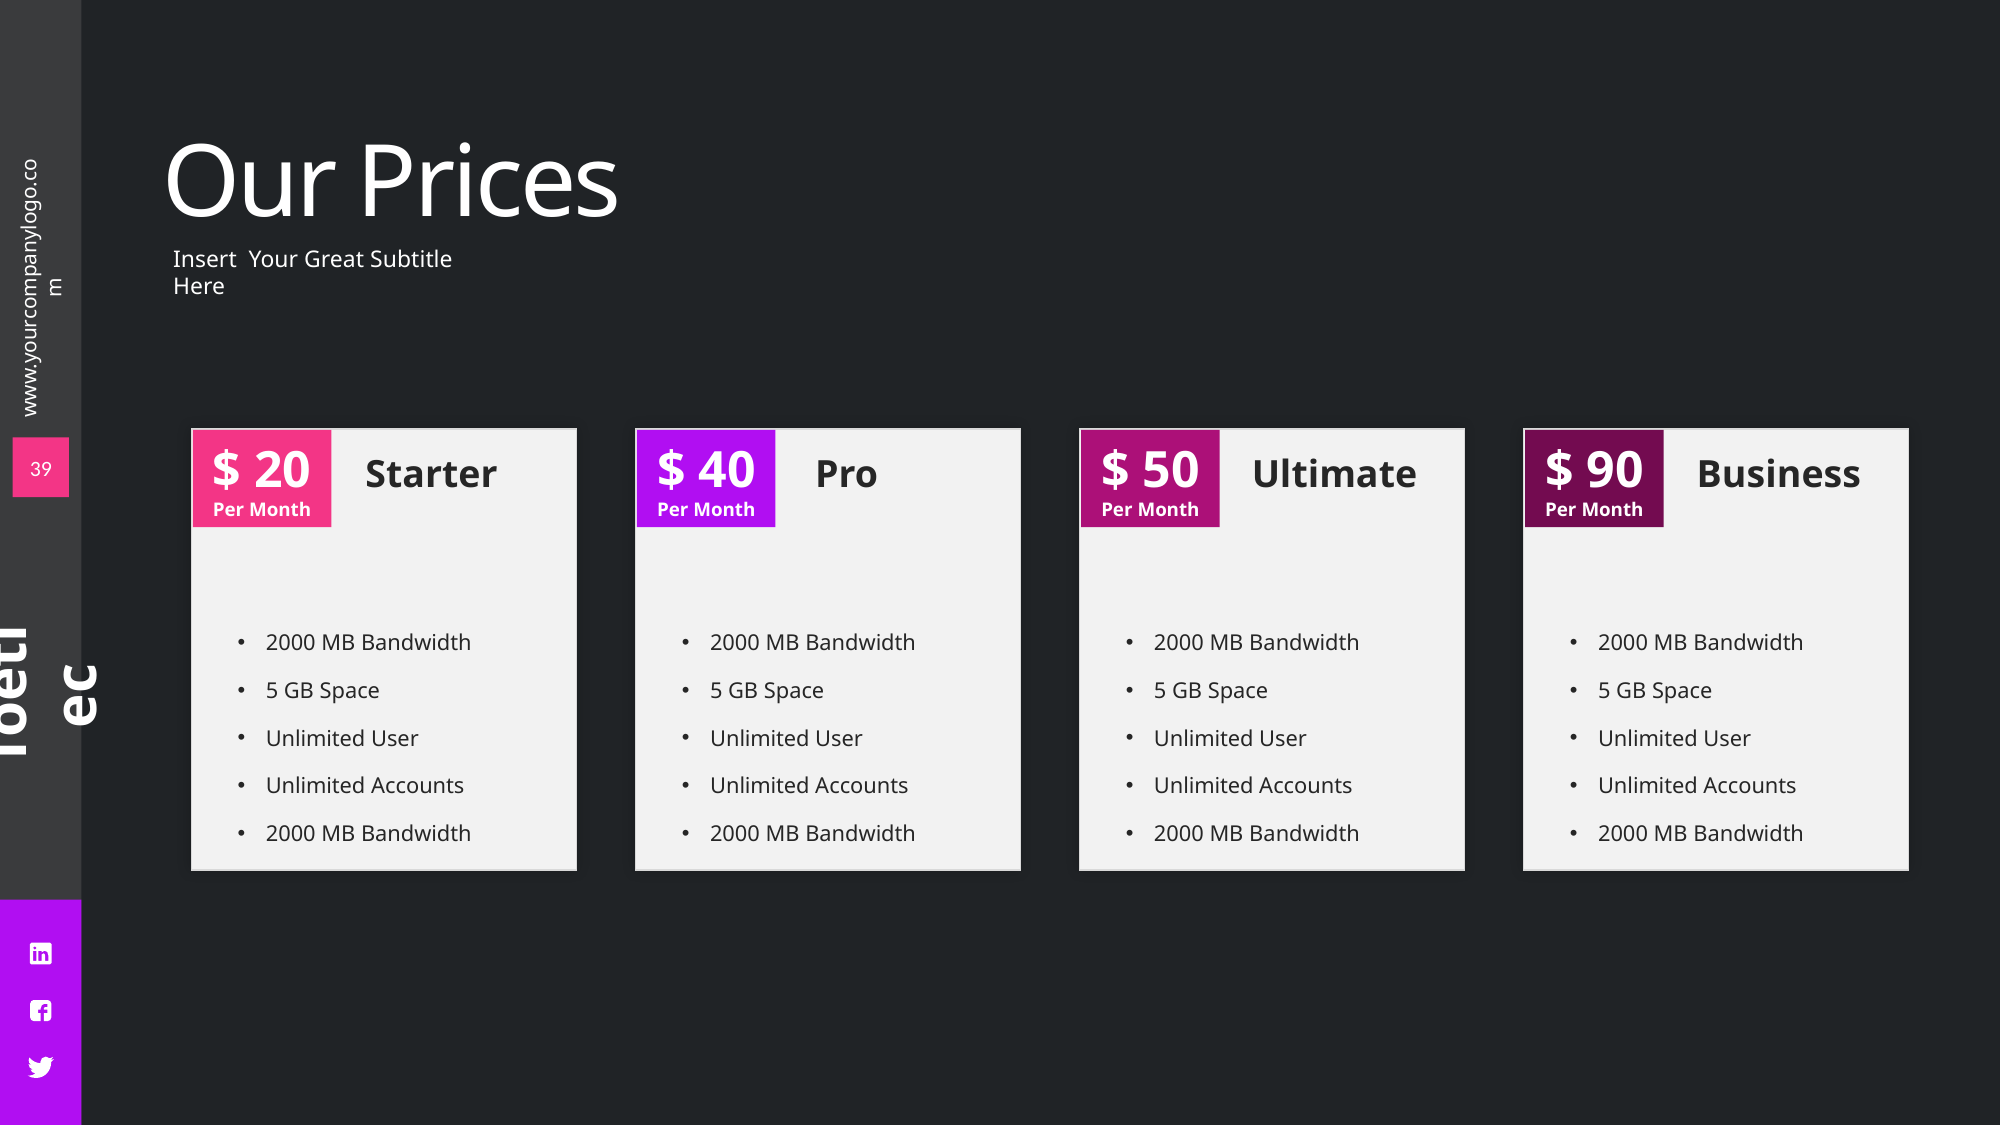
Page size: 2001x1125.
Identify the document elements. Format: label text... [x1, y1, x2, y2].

text_box $ 20 Per Month [192, 429, 332, 528]
text_box Pro [800, 442, 893, 503]
text_box Business [1681, 442, 1877, 503]
text_box $ 40 Per Month [636, 429, 776, 528]
text_box $ 90 Per Month [1525, 429, 1664, 528]
text_box 2000 MB Bandwidth 5 GB Space Unlimited User Unlimited Accounts 2000 MB Bandwidth [1111, 608, 1433, 854]
text_box 2000 MB Bandwidth 5 GB Space Unlimited User Unlimited Accounts 2000 MB Bandwidth [667, 608, 989, 854]
text_box Ultimate [1237, 442, 1433, 503]
text_box Our Prices [147, 116, 677, 236]
text_box [635, 429, 1021, 870]
text_box 2000 MB Bandwidth 5 GB Space Unlimited User Unlimited Accounts 2000 MB Bandwidth [222, 608, 545, 854]
slide_number 39 [12, 437, 69, 498]
text_box [191, 429, 577, 870]
text_box Insert Your Great Subtitle Here [158, 237, 512, 307]
text_box $ 50 Per Month [1081, 429, 1220, 528]
text_box [1523, 429, 1909, 870]
text_box Starter [350, 442, 513, 503]
text_box [1079, 429, 1465, 870]
text_box 2000 MB Bandwidth 5 GB Space Unlimited User Unlimited Accounts 2000 MB Bandwidth [1555, 608, 1878, 854]
